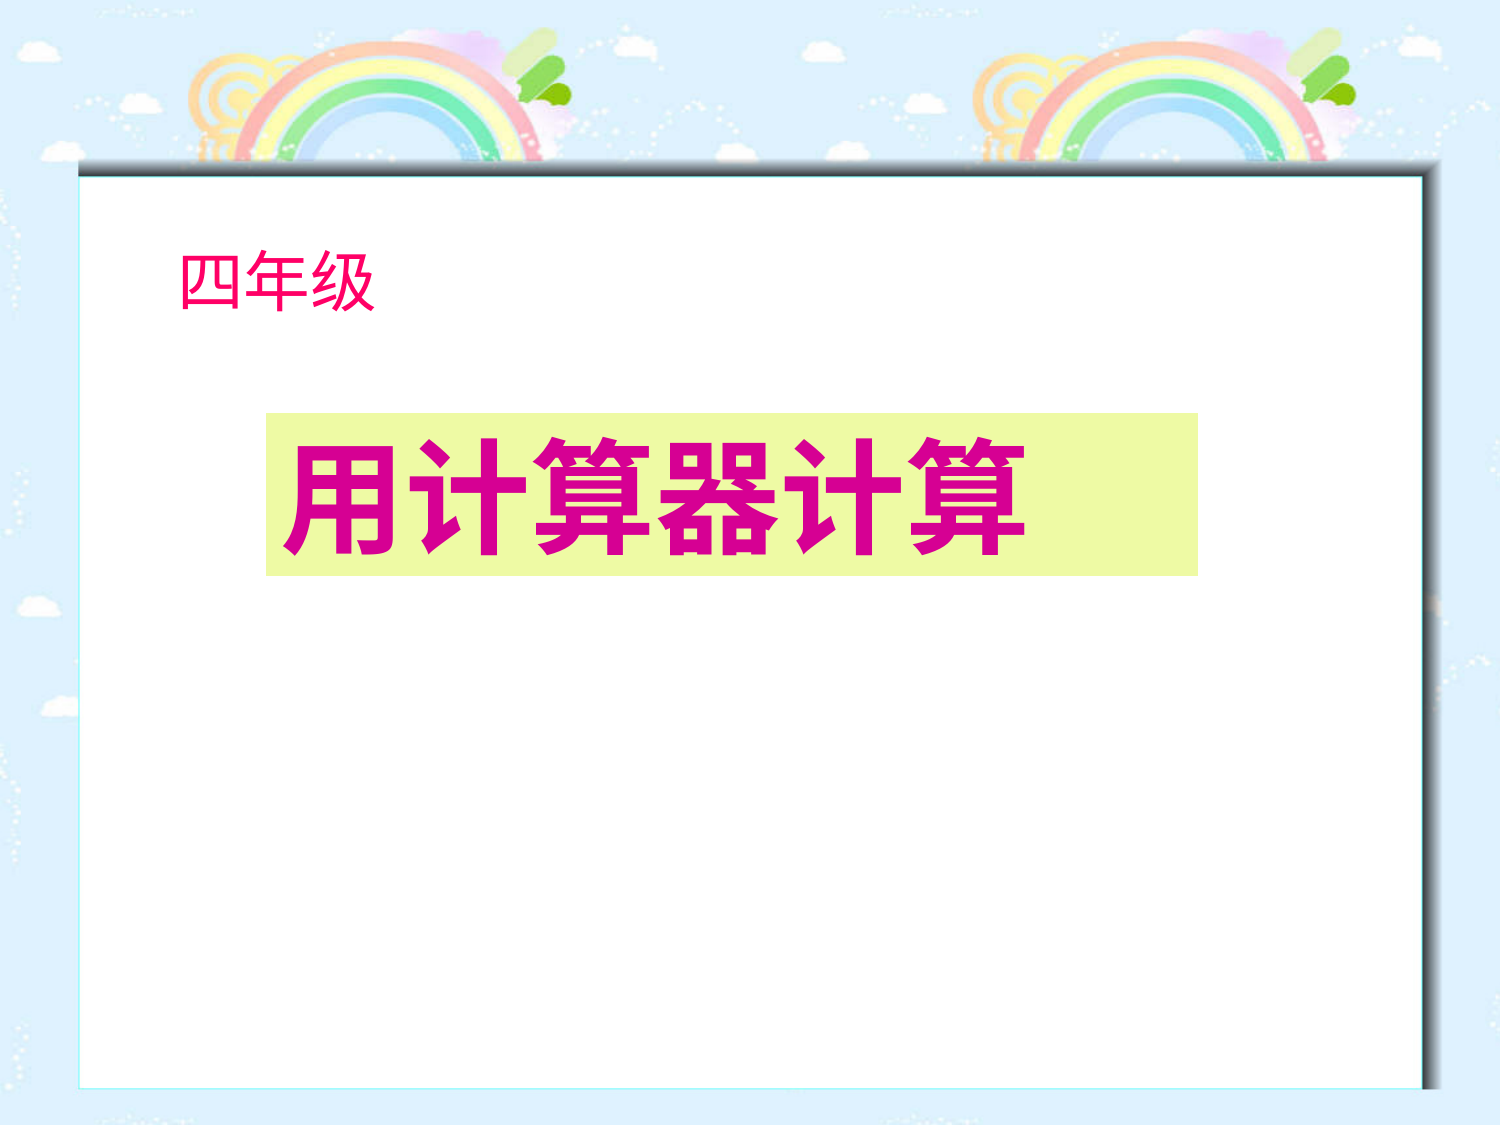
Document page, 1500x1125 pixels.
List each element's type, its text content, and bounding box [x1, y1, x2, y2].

picture [0, 0, 1500, 1125]
text_box 用计算器计算 [265, 412, 1199, 578]
text_box 四年级 [162, 232, 393, 328]
